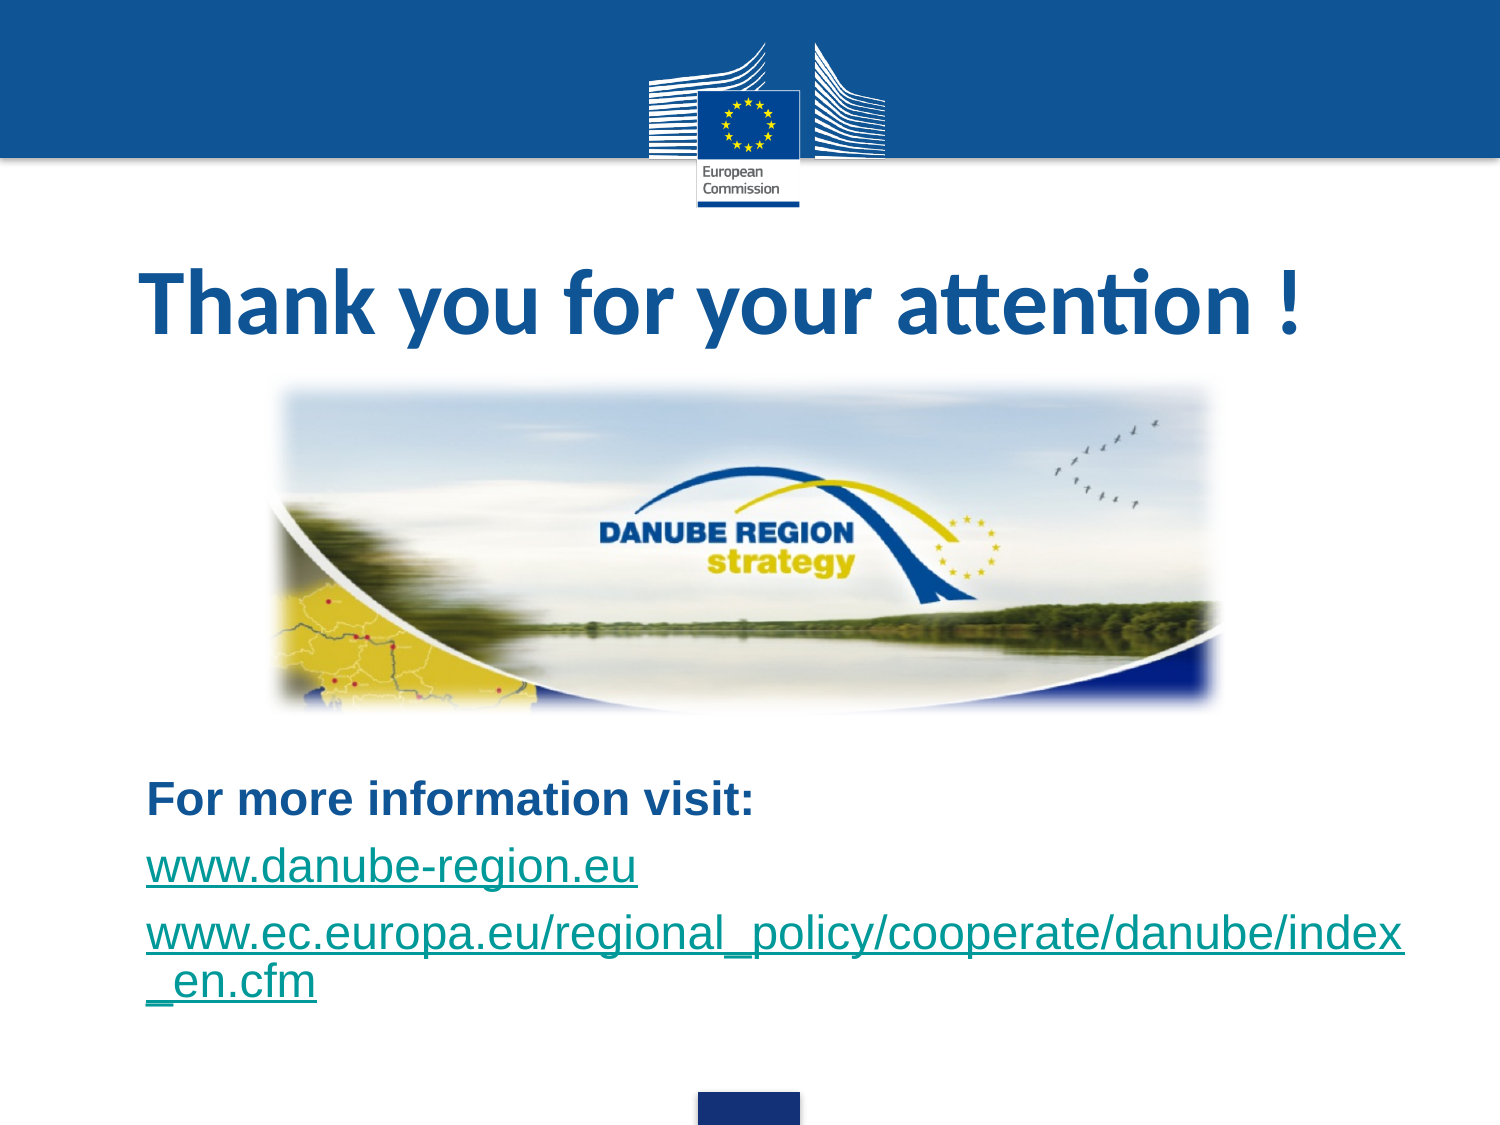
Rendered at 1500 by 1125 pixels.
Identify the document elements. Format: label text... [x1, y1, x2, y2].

title Thank you for your attention ! [64, 219, 1416, 374]
picture [265, 373, 1225, 717]
list For more information visit: www.danube-region.eu www.ec.europa.eu/regional_policy/cooperate/danube/index_en.cfm [74, 408, 1426, 988]
picture [649, 42, 885, 208]
